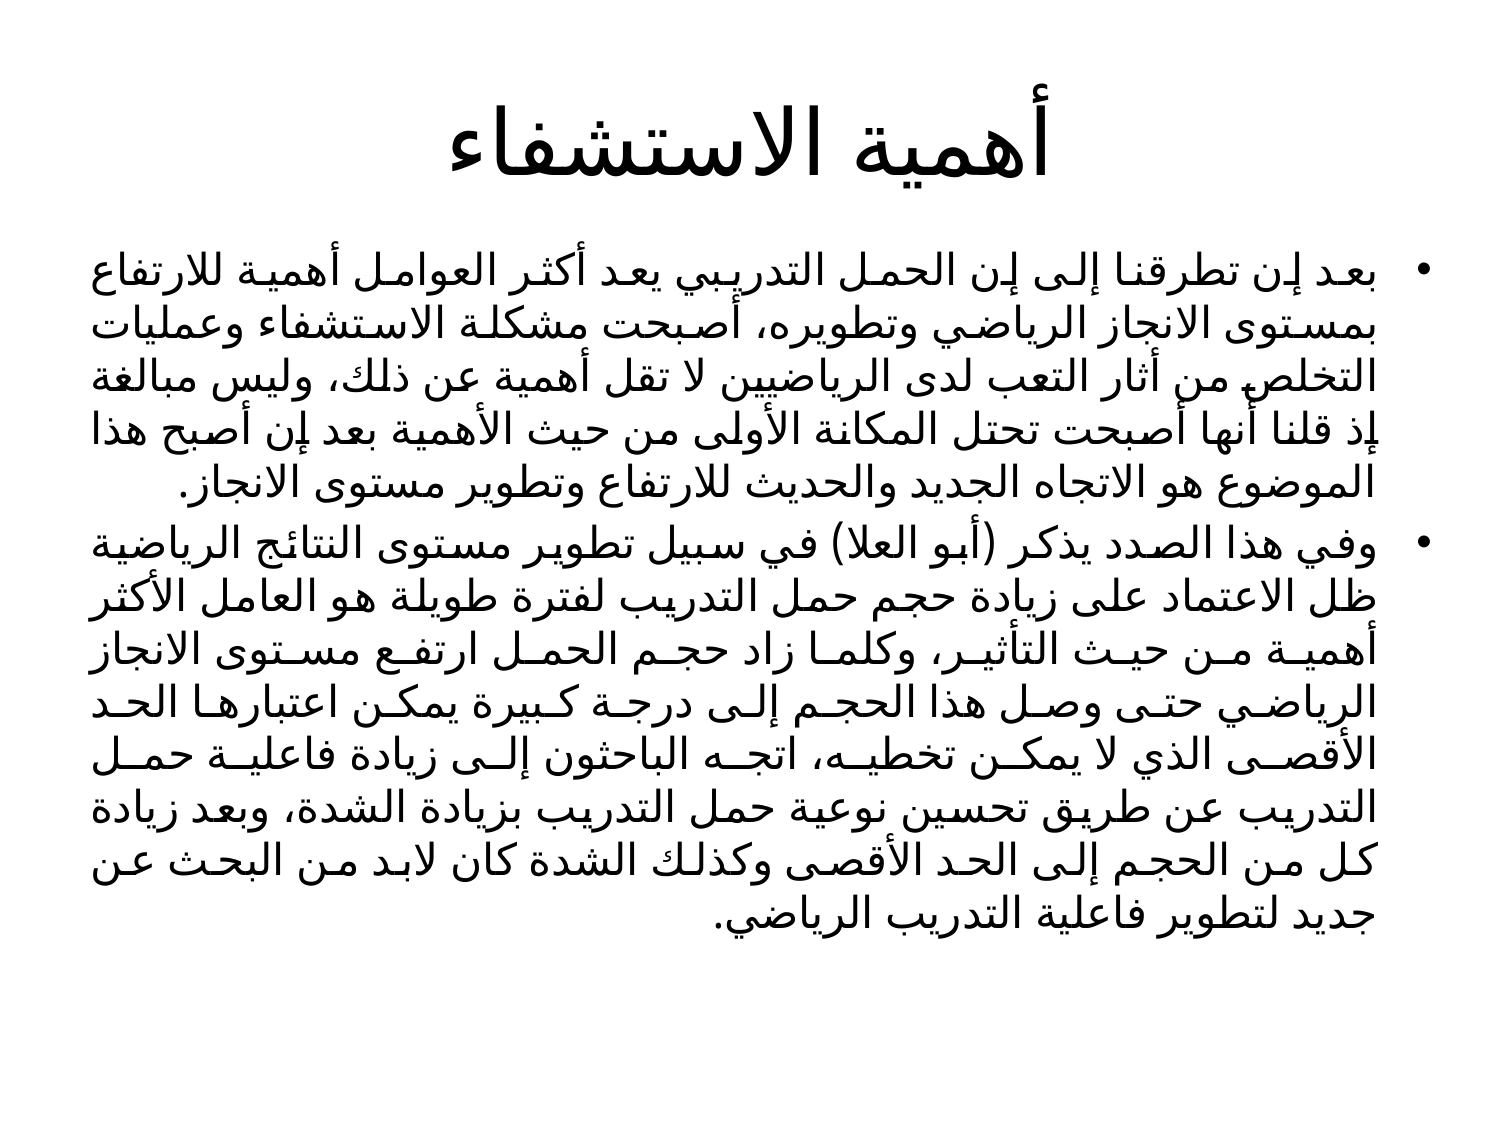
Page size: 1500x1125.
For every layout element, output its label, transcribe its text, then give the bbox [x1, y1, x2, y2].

list بعد إن تطرقنا إلى إن الحمل التدريبي يعد أكثر العوامل أهمية للارتفاع بمستوى الانجاز الرياضي وتطويره، أصبحت مشكلة الاستشفاء وعمليات التخلص من أثار التعب لدى الرياضيين لا تقل أهمية عن ذلك، وليس مبالغة إذ قلنا أنها أصبحت تحتل المكانة الأولى من حيث الأهمية بعد إن أصبح هذا الموضوع هو الاتجاه الجديد والحديث للارتفاع وتطوير مستوى الانجاز. وفي هذا الصدد يذكر (أبو العلا) في سبيل تطوير مستوى النتائج الرياضية ظل الاعتماد على زيادة حجم حمل التدريب لفترة طويلة هو العامل الأكثر أهمية من حيث التأثير، وكلما زاد حجم الحمل ارتفع مستوى الانجاز الرياضي حتى وصل هذا الحجم إلى درجة كبيرة يمكن اعتبارها الحد الأقصى الذي لا يمكن تخطيه، اتجه الباحثون إلى زيادة فاعلية حمل التدريب عن طريق تحسين نوعية حمل التدريب بزيادة الشدة، وبعد زيادة كل من الحجم إلى الحد الأقصى وكذلك الشدة كان لابد من البحث عن جديد لتطوير فاعلية التدريب الرياضي. [75, 234, 1442, 1005]
title أهمية الاستشفاء [75, 45, 1425, 233]
